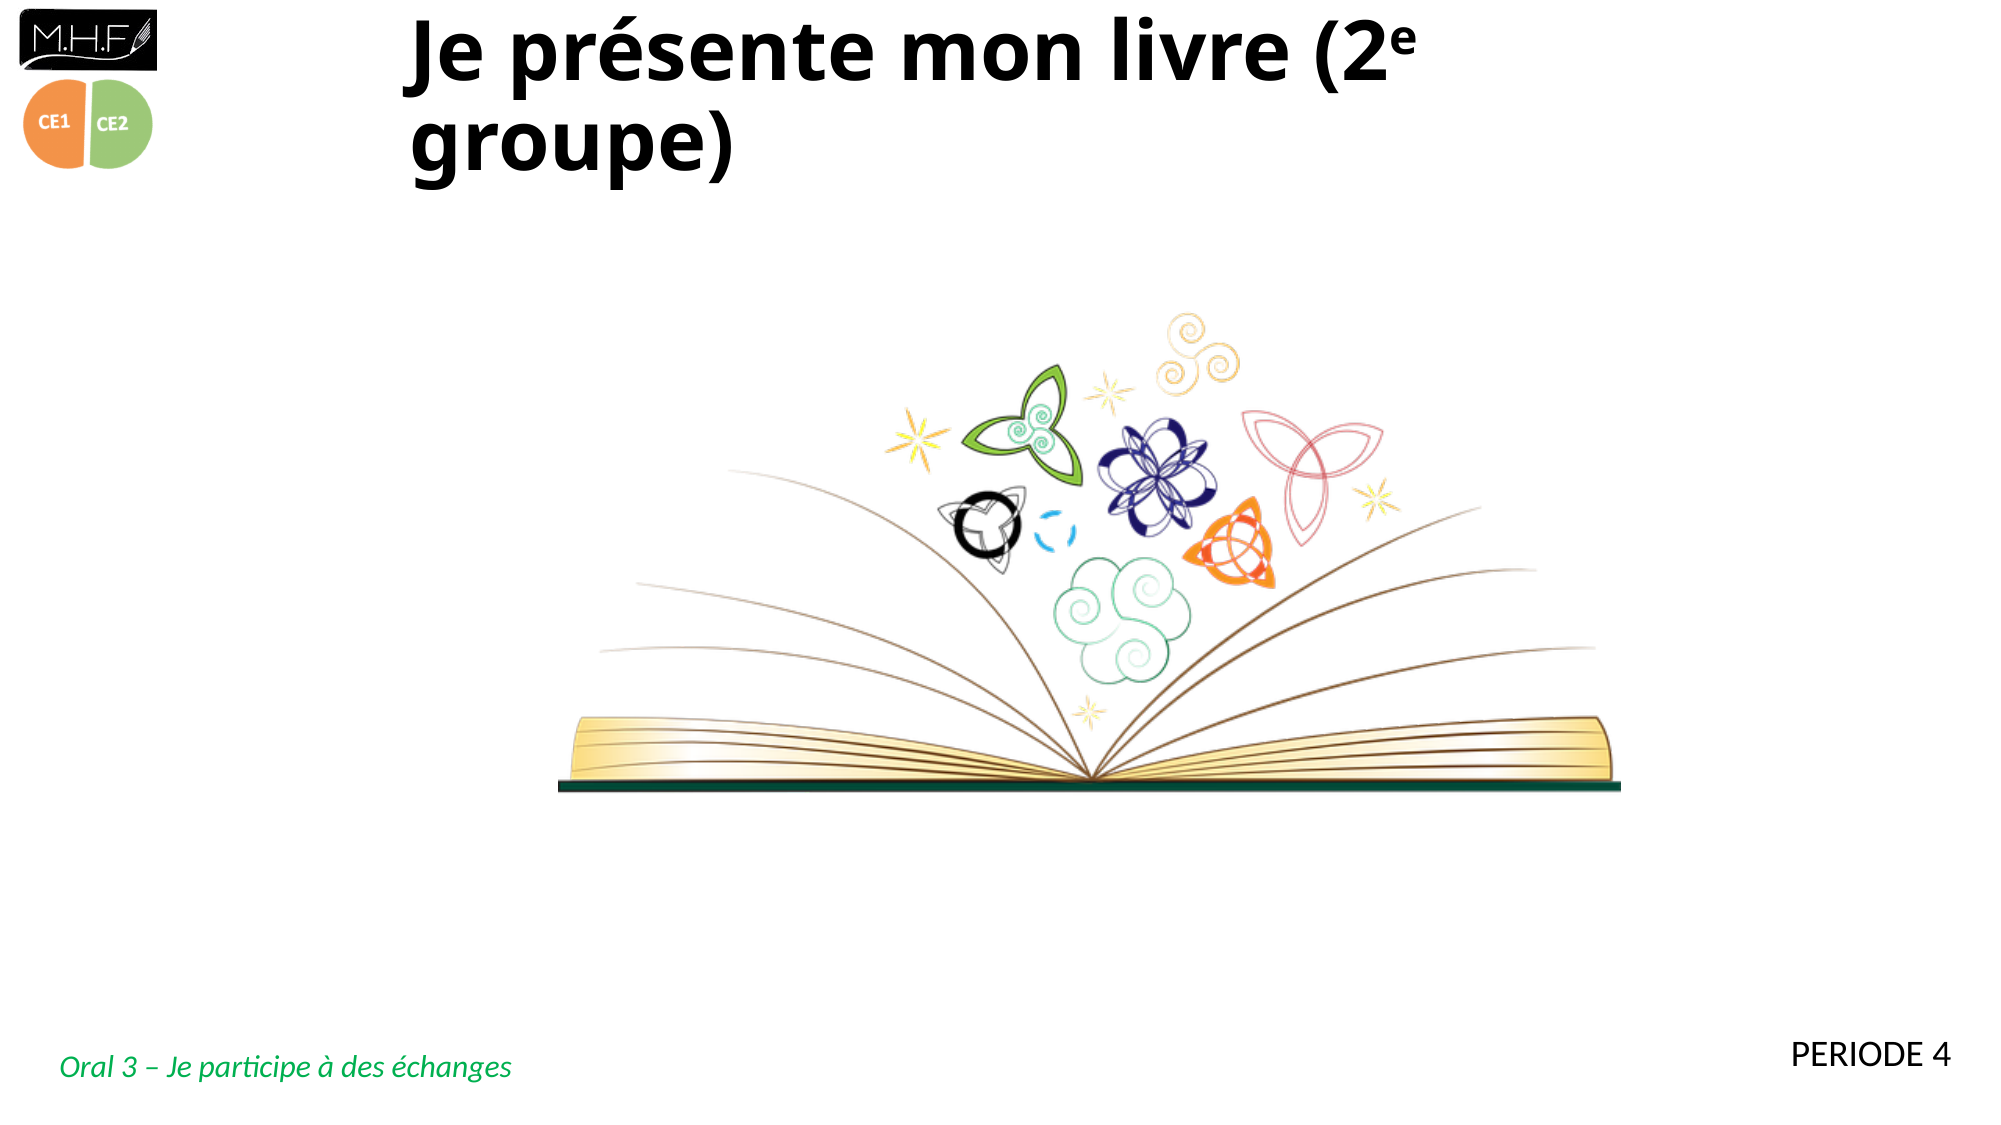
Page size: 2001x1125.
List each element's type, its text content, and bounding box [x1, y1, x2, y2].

text_box PERIODE 4 [1362, 1021, 1967, 1082]
picture [558, 287, 1621, 819]
picture [1, 7, 177, 207]
text_box Oral 3 – Je participe à des échanges [44, 1038, 1346, 1092]
title Je présente mon livre (2e groupe) [394, 40, 1645, 156]
